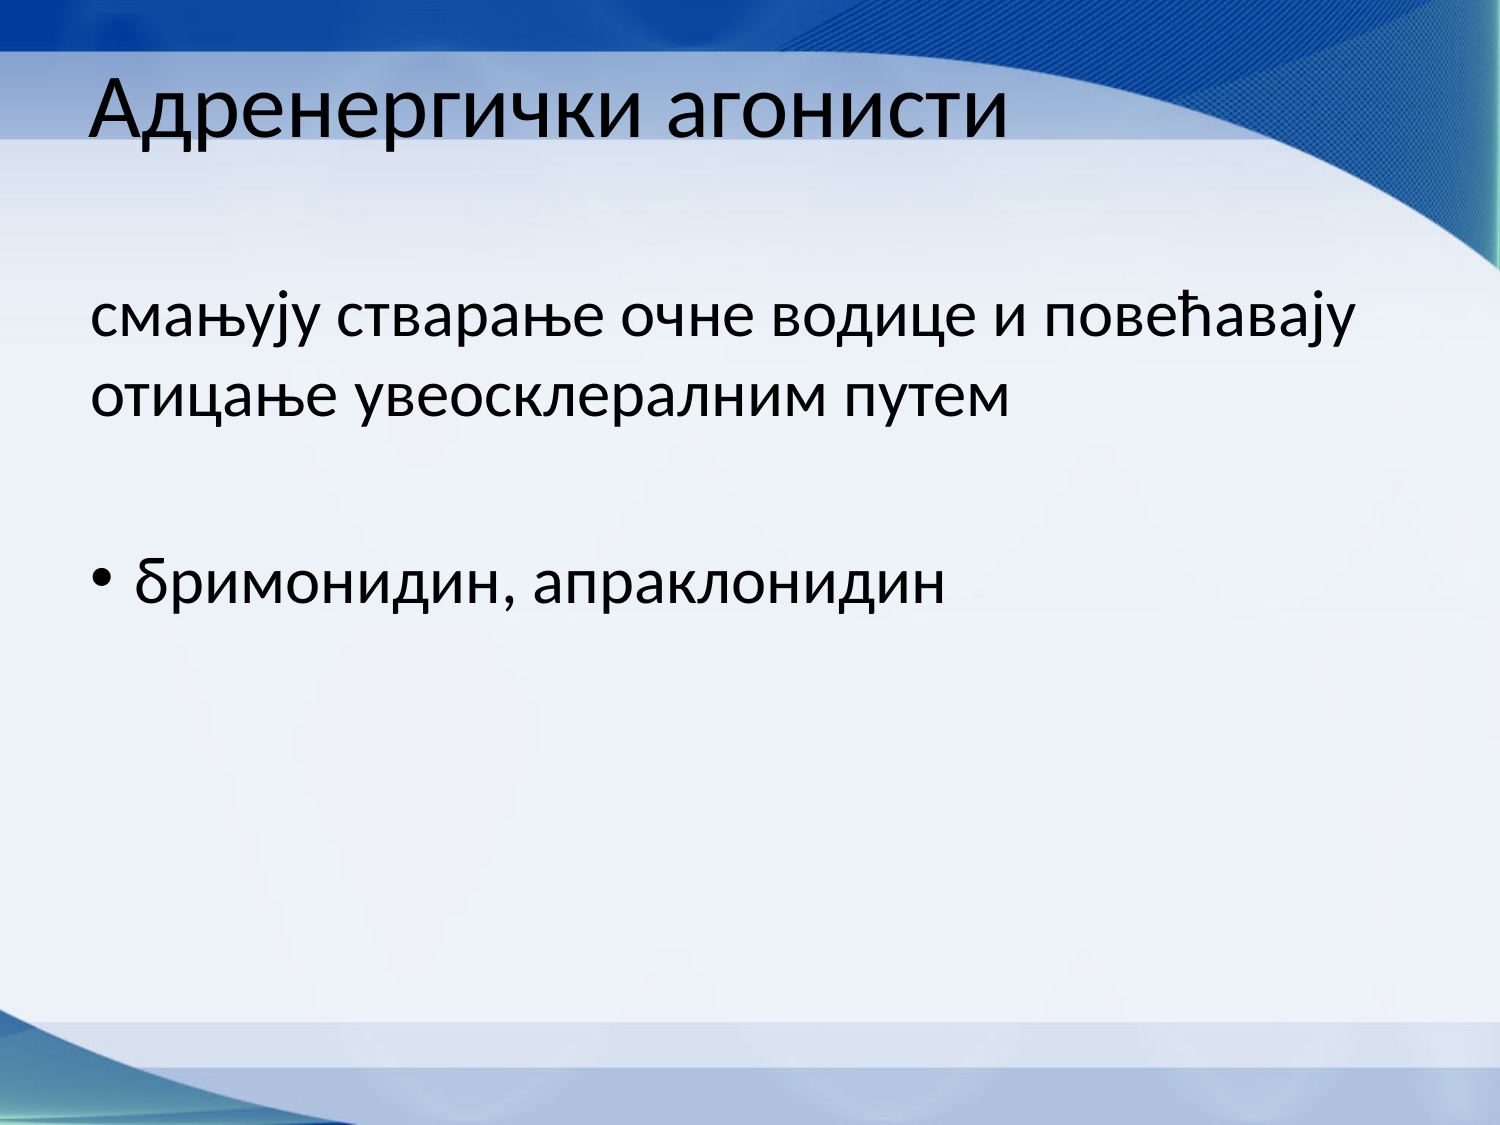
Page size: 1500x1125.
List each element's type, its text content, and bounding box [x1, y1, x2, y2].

title Адренергички агонисти [73, 7, 1424, 195]
picture [0, 0, 1500, 1125]
list смањују стварање очне водице и повећавају отицање увеосклералним путем бримонидин, апраклонидин [75, 262, 1425, 1005]
